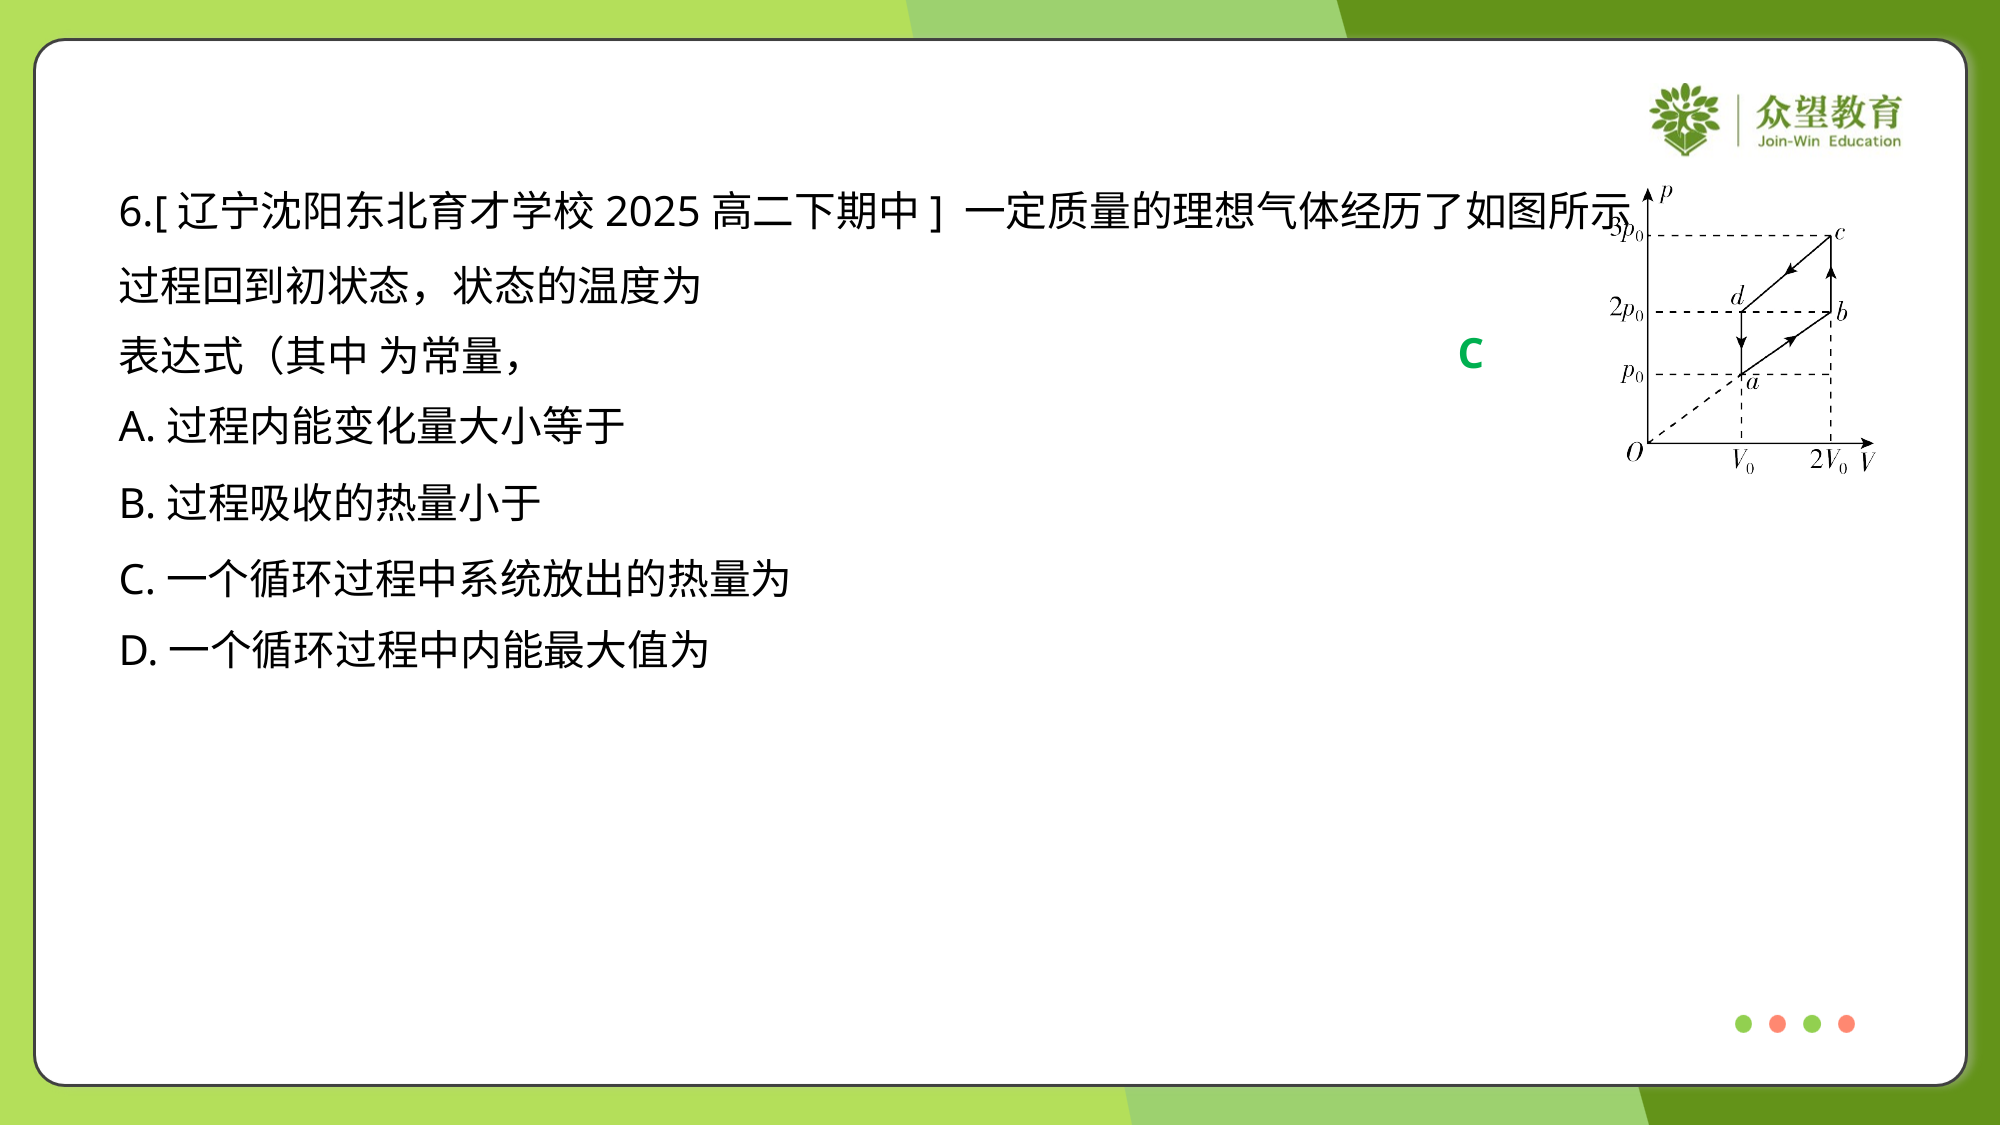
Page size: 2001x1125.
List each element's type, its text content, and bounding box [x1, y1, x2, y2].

picture [0, 0, 2000, 1125]
text_box C [1441, 306, 1501, 371]
